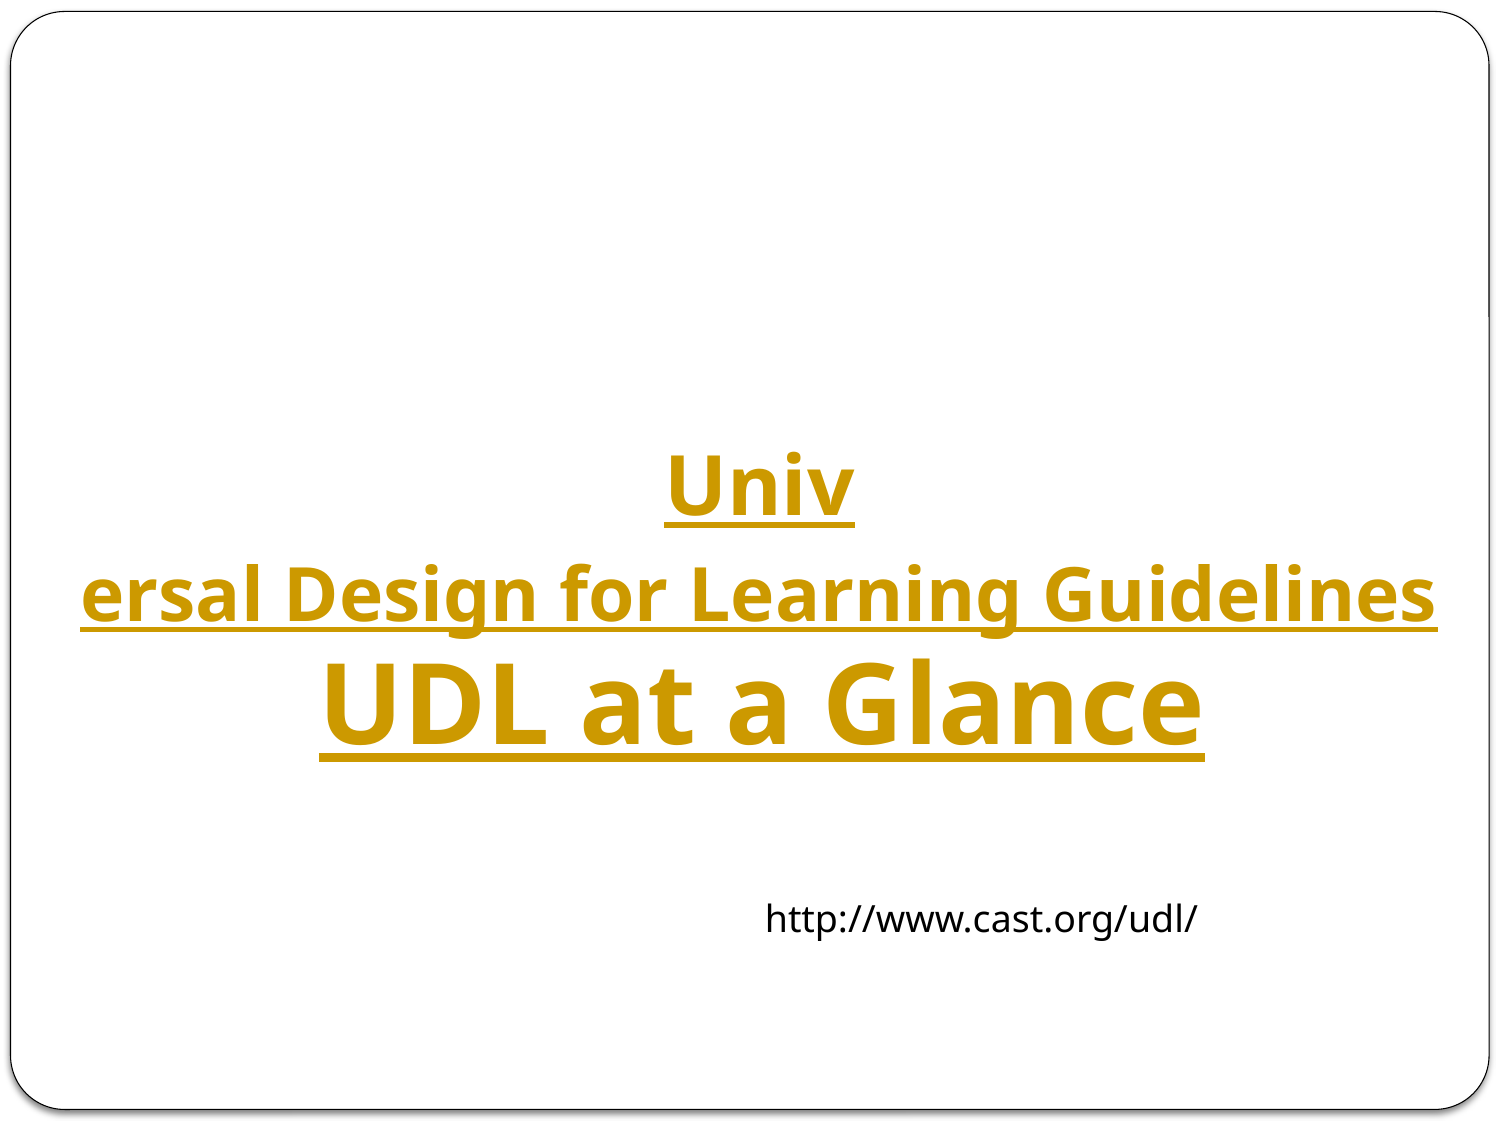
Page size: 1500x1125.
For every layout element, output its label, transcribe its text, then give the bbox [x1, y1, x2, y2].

text_box Universal Design for Learning Guidelines [50, 425, 1469, 656]
text_box UDL at a Glance [303, 624, 1220, 794]
text_box http://www.cast.org/udl/ [749, 887, 1287, 948]
